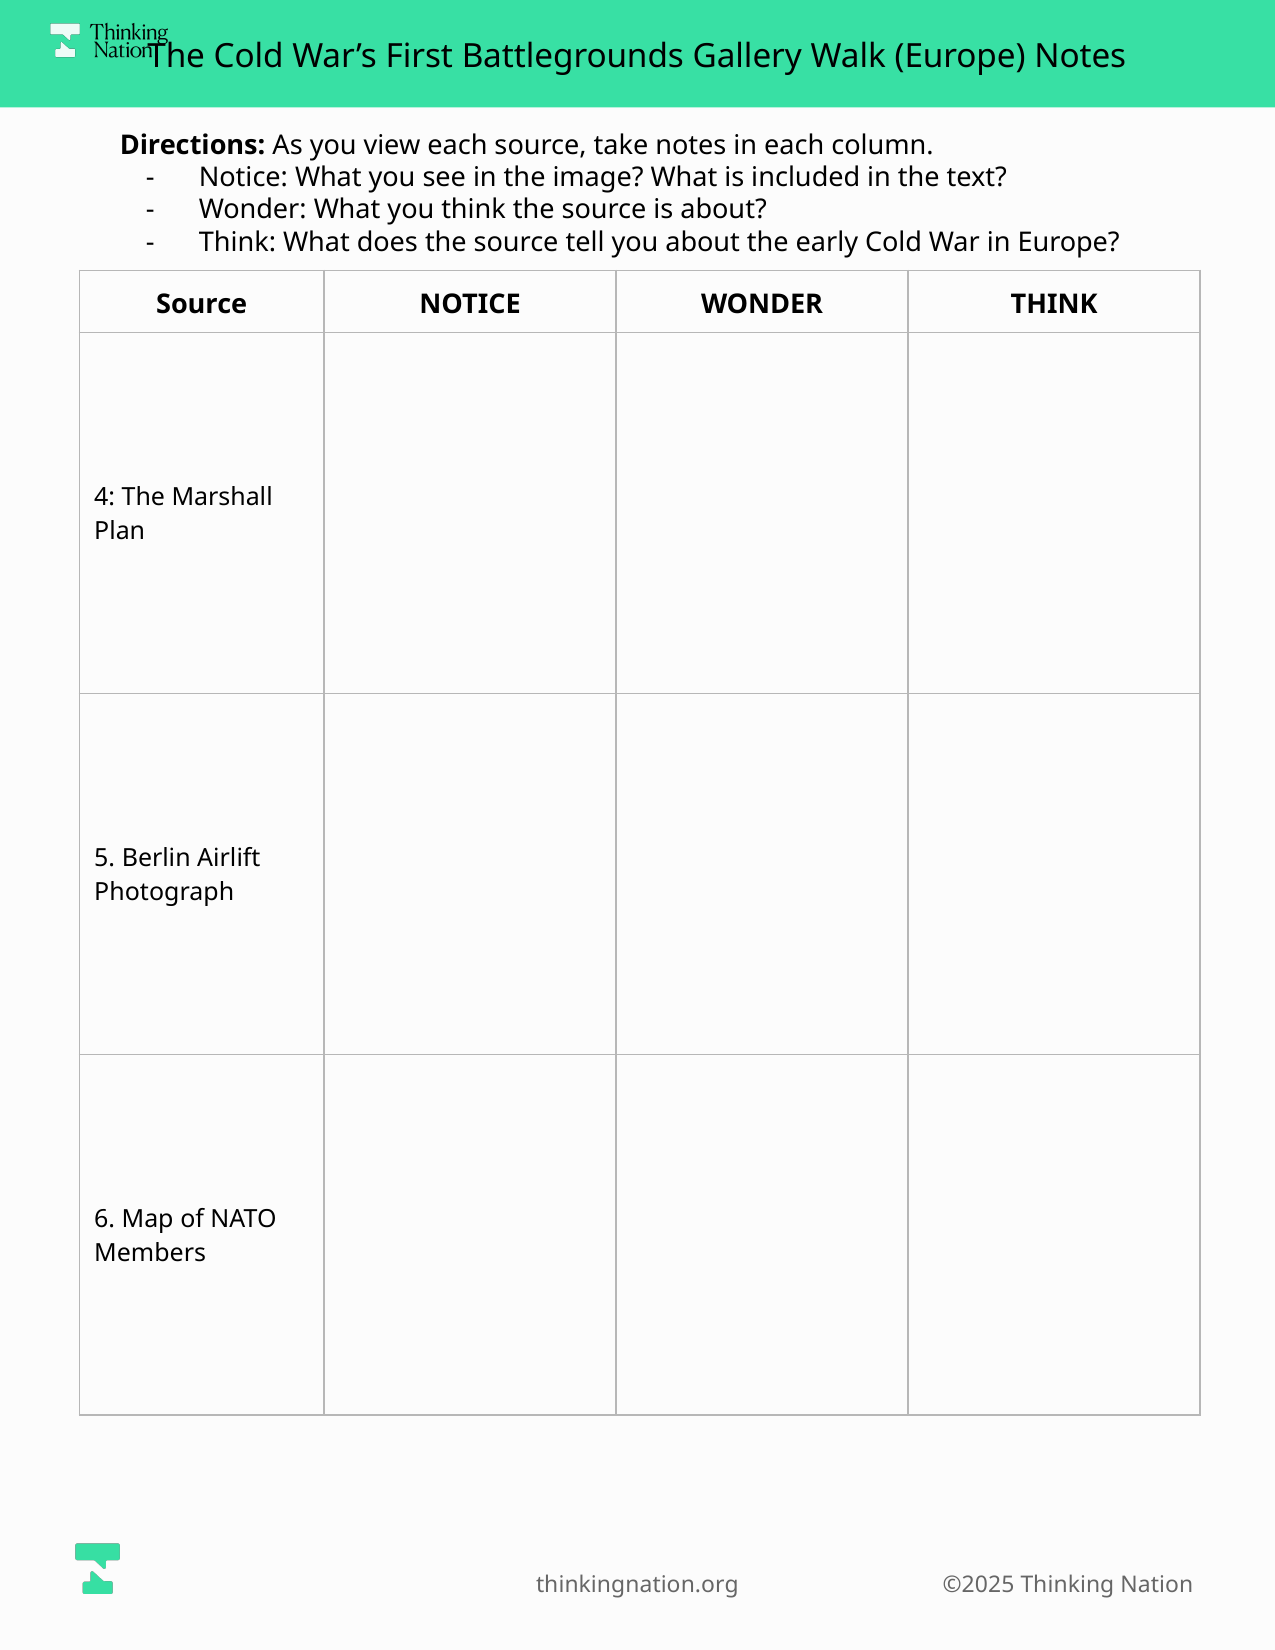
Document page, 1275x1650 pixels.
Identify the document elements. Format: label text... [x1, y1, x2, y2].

table_cell 4: The Marshall Plan [80, 333, 323, 693]
table_header NOTICE [325, 271, 615, 332]
table_cell [909, 333, 1199, 693]
picture [62, 1533, 133, 1604]
table_header THINK [909, 271, 1199, 332]
table_cell [325, 333, 615, 693]
table_cell [325, 1055, 615, 1414]
table_cell 5. Berlin Airlift Photograph [80, 694, 323, 1054]
table_cell [325, 694, 615, 1054]
text_box ©2025 Thinking Nation [907, 1553, 1210, 1605]
picture [36, 12, 172, 69]
text_box Directions: As you view each source, take notes in each column. Notice: What you see in the image? What is included in the text? Wonder: What you think the source is about? Think: What does the source tell you about the early Cold War in Europe? [104, 111, 1201, 270]
text_box thinkingnation.org [486, 1553, 789, 1605]
table_cell [617, 694, 907, 1054]
text_box The Cold War’s First Battlegrounds Gallery Walk (Europe) Notes [0, 0, 1275, 108]
table_header Source [80, 271, 323, 332]
table_cell [909, 694, 1199, 1054]
table_cell 6. Map of NATO Members [80, 1055, 323, 1414]
table_cell [617, 333, 907, 693]
table_cell [617, 1055, 907, 1414]
table_header WONDER [617, 271, 907, 332]
table_cell [909, 1055, 1199, 1414]
